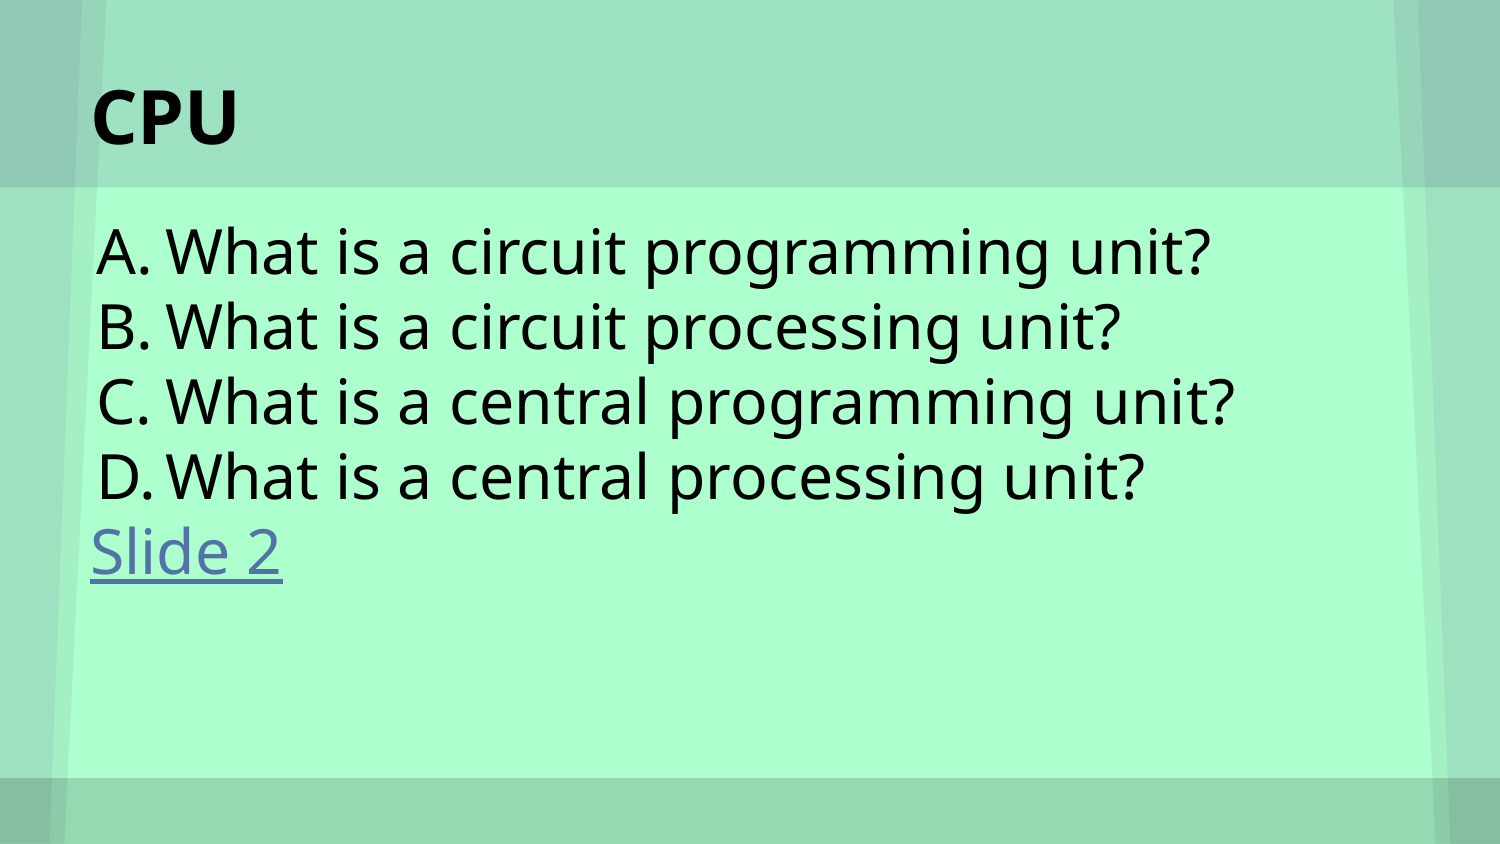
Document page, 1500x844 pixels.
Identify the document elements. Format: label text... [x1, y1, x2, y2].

list What is a circuit programming unit? What is a circuit processing unit? What is a central programming unit? What is a central processing unit? Slide 2 [75, 196, 1425, 808]
title CPU [75, 33, 1425, 175]
